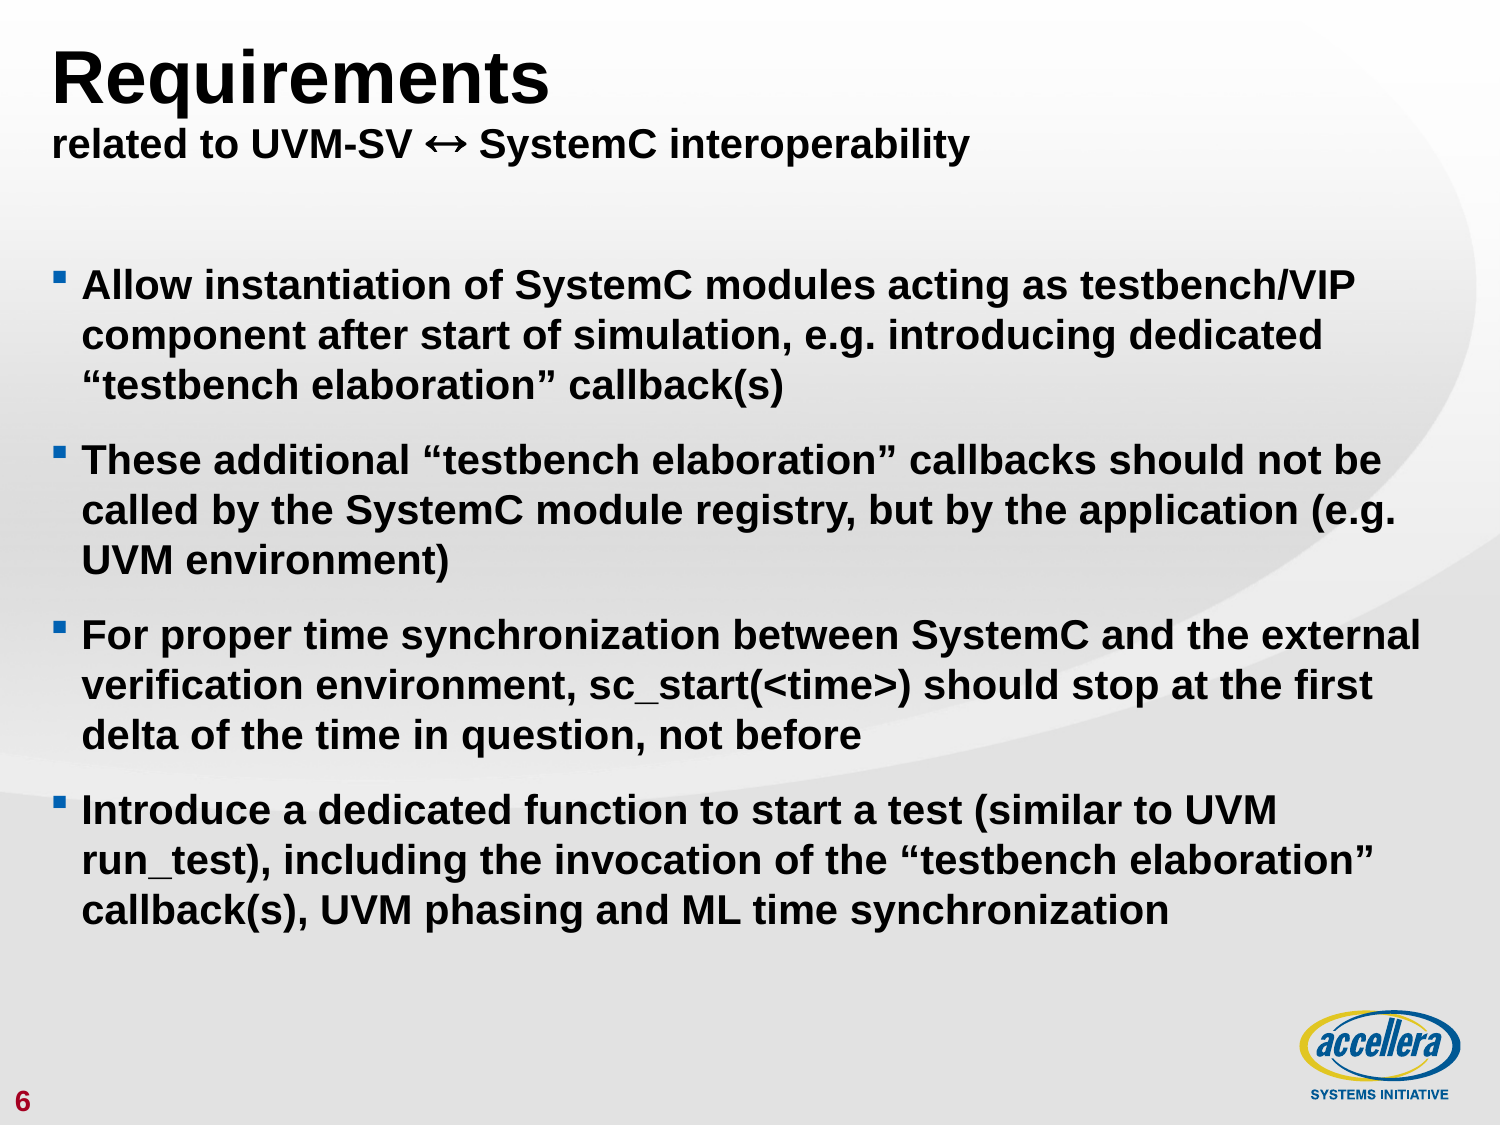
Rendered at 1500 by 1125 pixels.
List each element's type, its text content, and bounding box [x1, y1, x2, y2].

picture [0, 0, 1500, 1125]
text_box 6 [0, 1074, 450, 1125]
title Requirements related to UVM-SV  SystemC interoperability [51, 51, 1451, 151]
list Allow instantiation of SystemC modules acting as testbench/VIP component after start of simulation, e.g. introducing dedicated “testbench elaboration” callback(s) These additional “testbench elaboration” callbacks should not be called by the SystemC module registry, but by the application (e.g. UVM environment) For proper time synchronization between SystemC and the external verification environment, sc_start(<time>) should stop at the first delta of the time in question, not before Introduce a dedicated function to start a test (similar to UVM run_test), including the invocation of the “testbench elaboration” callback(s), UVM phasing and ML time synchronization [49, 174, 1449, 1063]
